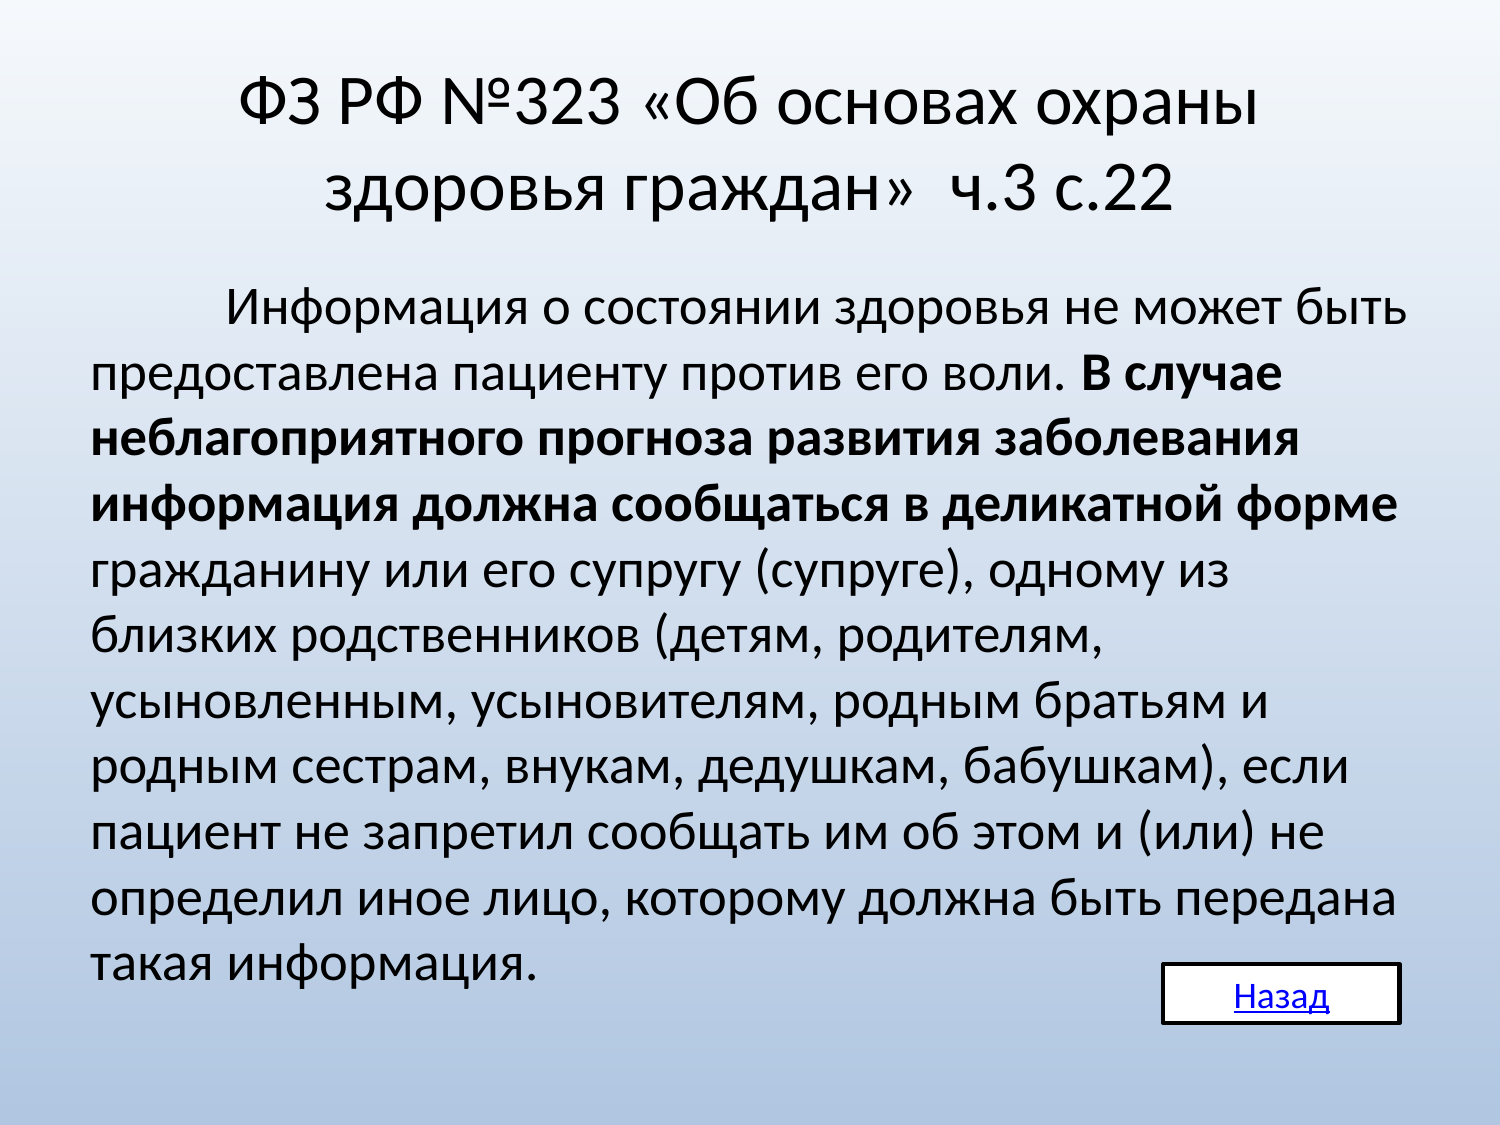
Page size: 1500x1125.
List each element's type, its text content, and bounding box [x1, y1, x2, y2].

text_box Назад [1161, 962, 1402, 1025]
title ФЗ РФ №323 «Об основах охраны здоровья граждан» ч.3 с.22 [75, 45, 1425, 233]
list Информация о состоянии здоровья не может быть предоставлена пациенту против его воли. В случае неблагоприятного прогноза развития заболевания информация должна сообщаться в деликатной форме гражданину или его супругу (супруге), одному из близких родственников (детям, родителям, усыновленным, усыновителям, родным братьям и родным сестрам, внукам, дедушкам, бабушкам), если пациент не запретил сообщать им об этом и (или) не определил иное лицо, которому должна быть передана такая информация. [75, 262, 1425, 1005]
